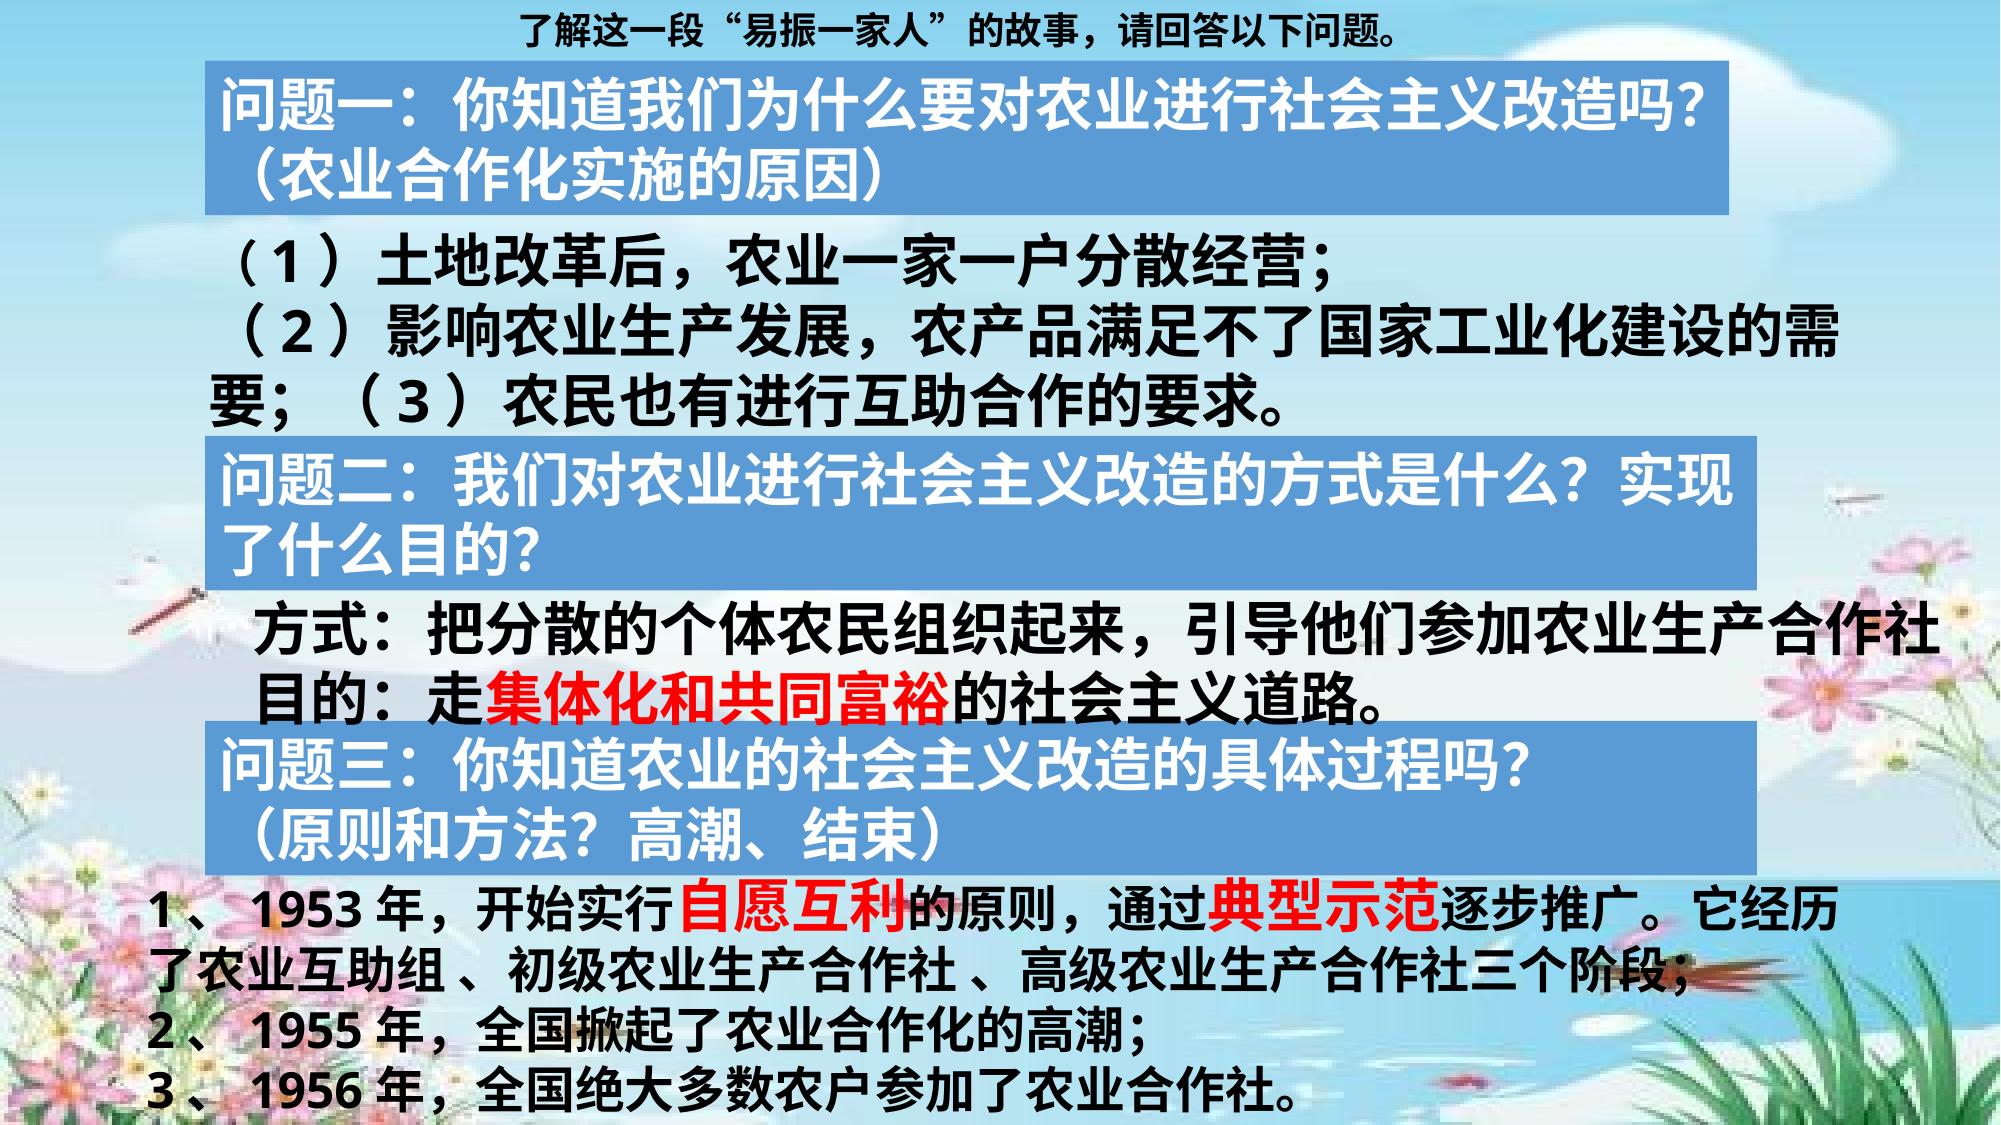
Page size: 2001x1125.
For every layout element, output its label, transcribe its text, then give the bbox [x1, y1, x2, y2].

text_box 了解这一段“易振一家人”的故事，请回答以下问题。 [502, 0, 1432, 60]
text_box 方式：把分散的个体农民组织起来，引导他们参加农业生产合作社 目的：走集体化和共同富裕的社会主义道路。 [237, 584, 1979, 740]
text_box 问题二：我们对农业进行社会主义改造的方式是什么？实现了什么目的？ [205, 442, 1757, 591]
picture [0, 0, 2001, 1125]
text_box 问题一：你知道我们为什么要对农业进行社会主义改造吗？（农业合作化实施的原因） [205, 60, 1730, 216]
text_box 1、1953年，开始实行自愿互利的原则，通过典型示范逐步推广。它经历了农业互助组 、初级农业生产合作社 、高级农业生产合作社三个阶段； 2、1955年，全国掀起了农业合作化的高潮； 3、1956年，全国绝大多数农户参加了农业合作社。 [131, 861, 1869, 1125]
text_box （1）土地改革后，农业一家一户分散经营； （2）影响农业生产发展，农产品满足不了国家工业化建设的需要；（3）农民也有进行互助合作的要求。 [193, 217, 1912, 442]
text_box 问题三：你知道农业的社会主义改造的具体过程吗？ （原则和方法？高潮、结束） [205, 720, 1757, 861]
